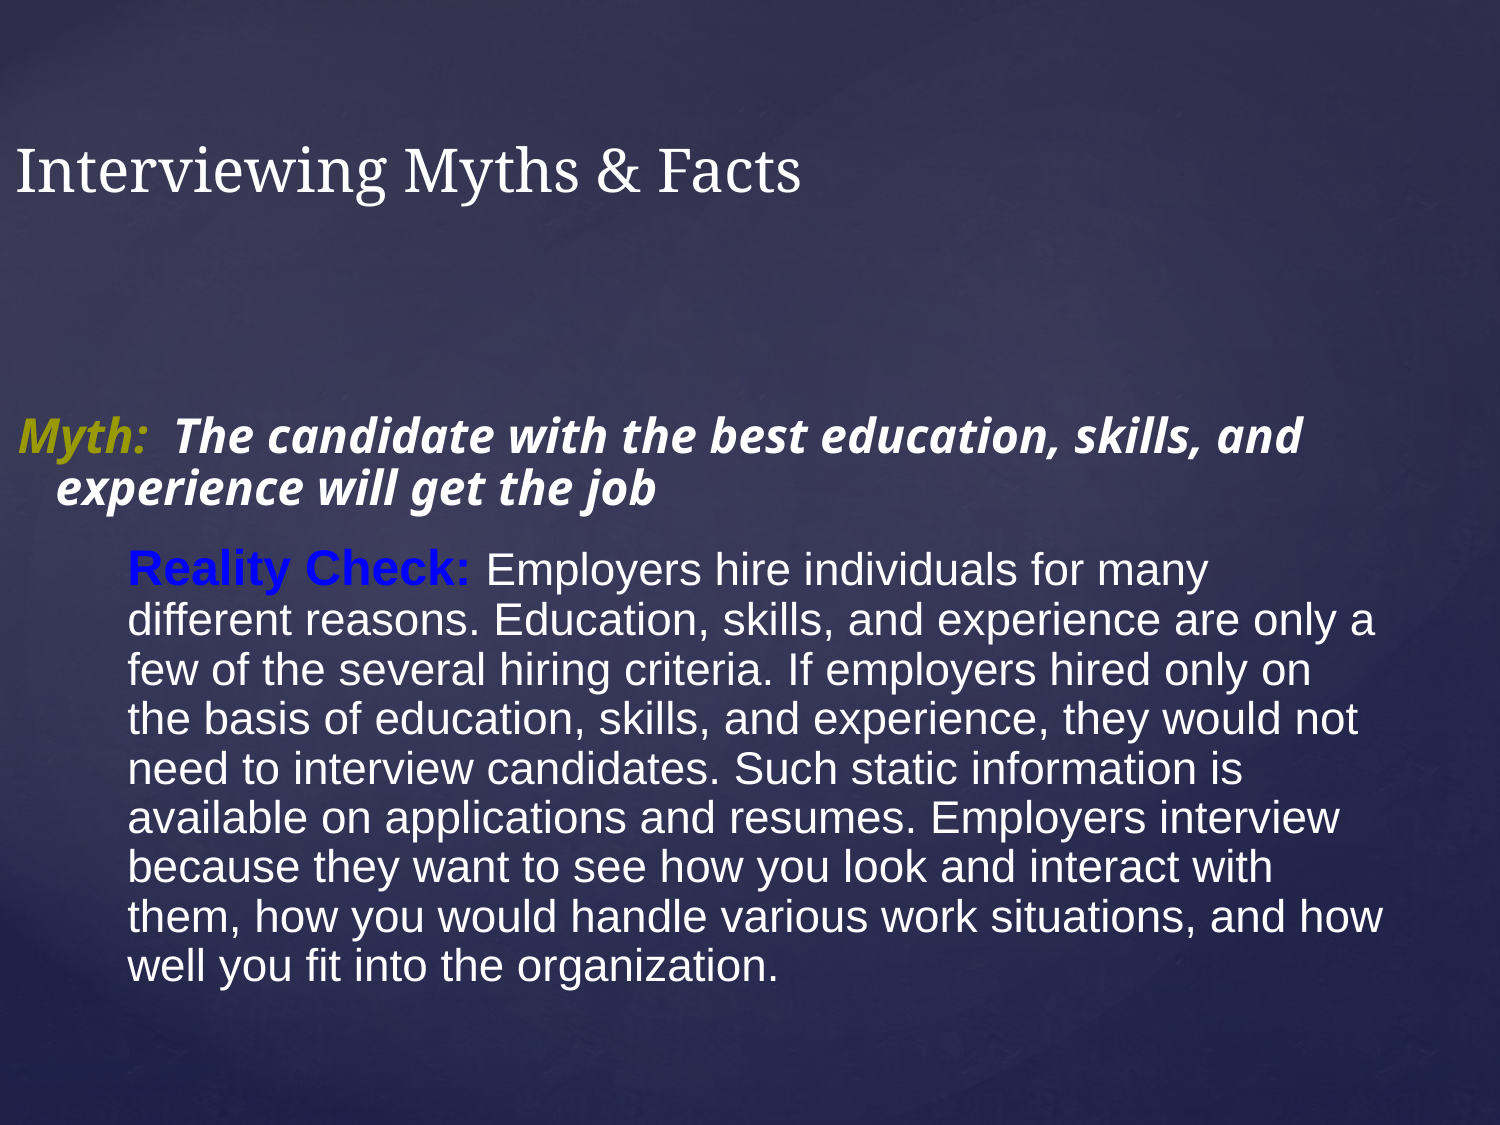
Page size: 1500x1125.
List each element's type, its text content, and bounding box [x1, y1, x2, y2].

title Interviewing Myths & Facts [0, 125, 1350, 213]
list Myth: The candidate with the best education, skills, and experience will get the job [0, 275, 1500, 525]
text_box Reality Check: Employers hire individuals for many different reasons. Education, skills, and experience are only a few of the several hiring criteria. If employers hired only on the basis of education, skills, and experience, they would not need to interview candidates. Such static information is available on applications and resumes. Employers interview because they want to see how you look and interact with them, how you would handle various work situations, and how well you fit into the organization. [37, 462, 1400, 1000]
